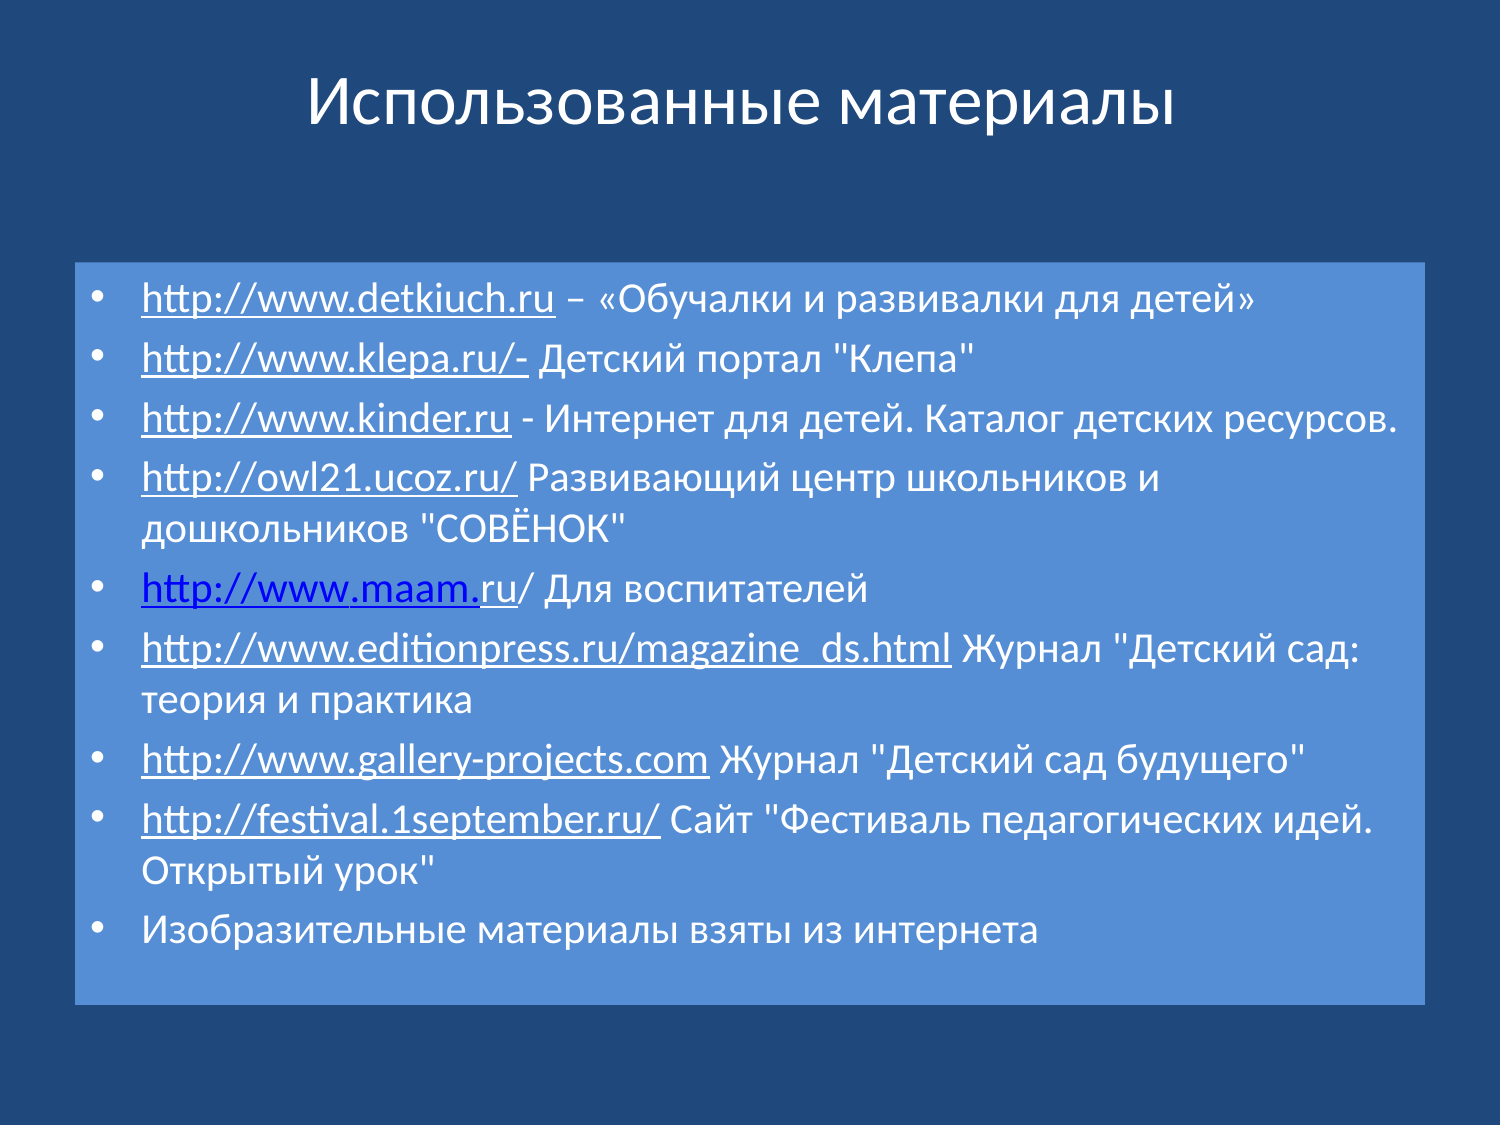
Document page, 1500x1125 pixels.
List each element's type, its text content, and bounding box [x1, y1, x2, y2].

title Использованные материалы [75, 45, 1425, 233]
list http://www.detkiuch.ru – «Обучалки и развивалки для детей» http://www.klepa.ru/- Детский портал "Клепа" http://www.kinder.ru - Интернет для детей. Каталог детских ресурсов. http://owl21.ucoz.ru/ Развивающий центр школьников и дошкольников "СОВЁНОК" http://www.maam.ru/ Для воспитателей http://www.editionpress.ru/magazine_ds.html Журнал "Детский сад: теория и практика http://www.gallery-projects.com Журнал "Детский сад будущего" http://festival.1september.ru/ Сайт "Фестиваль педагогических идей. Открытый урок" Изобразительные материалы взяты из интернета [75, 262, 1425, 1005]
